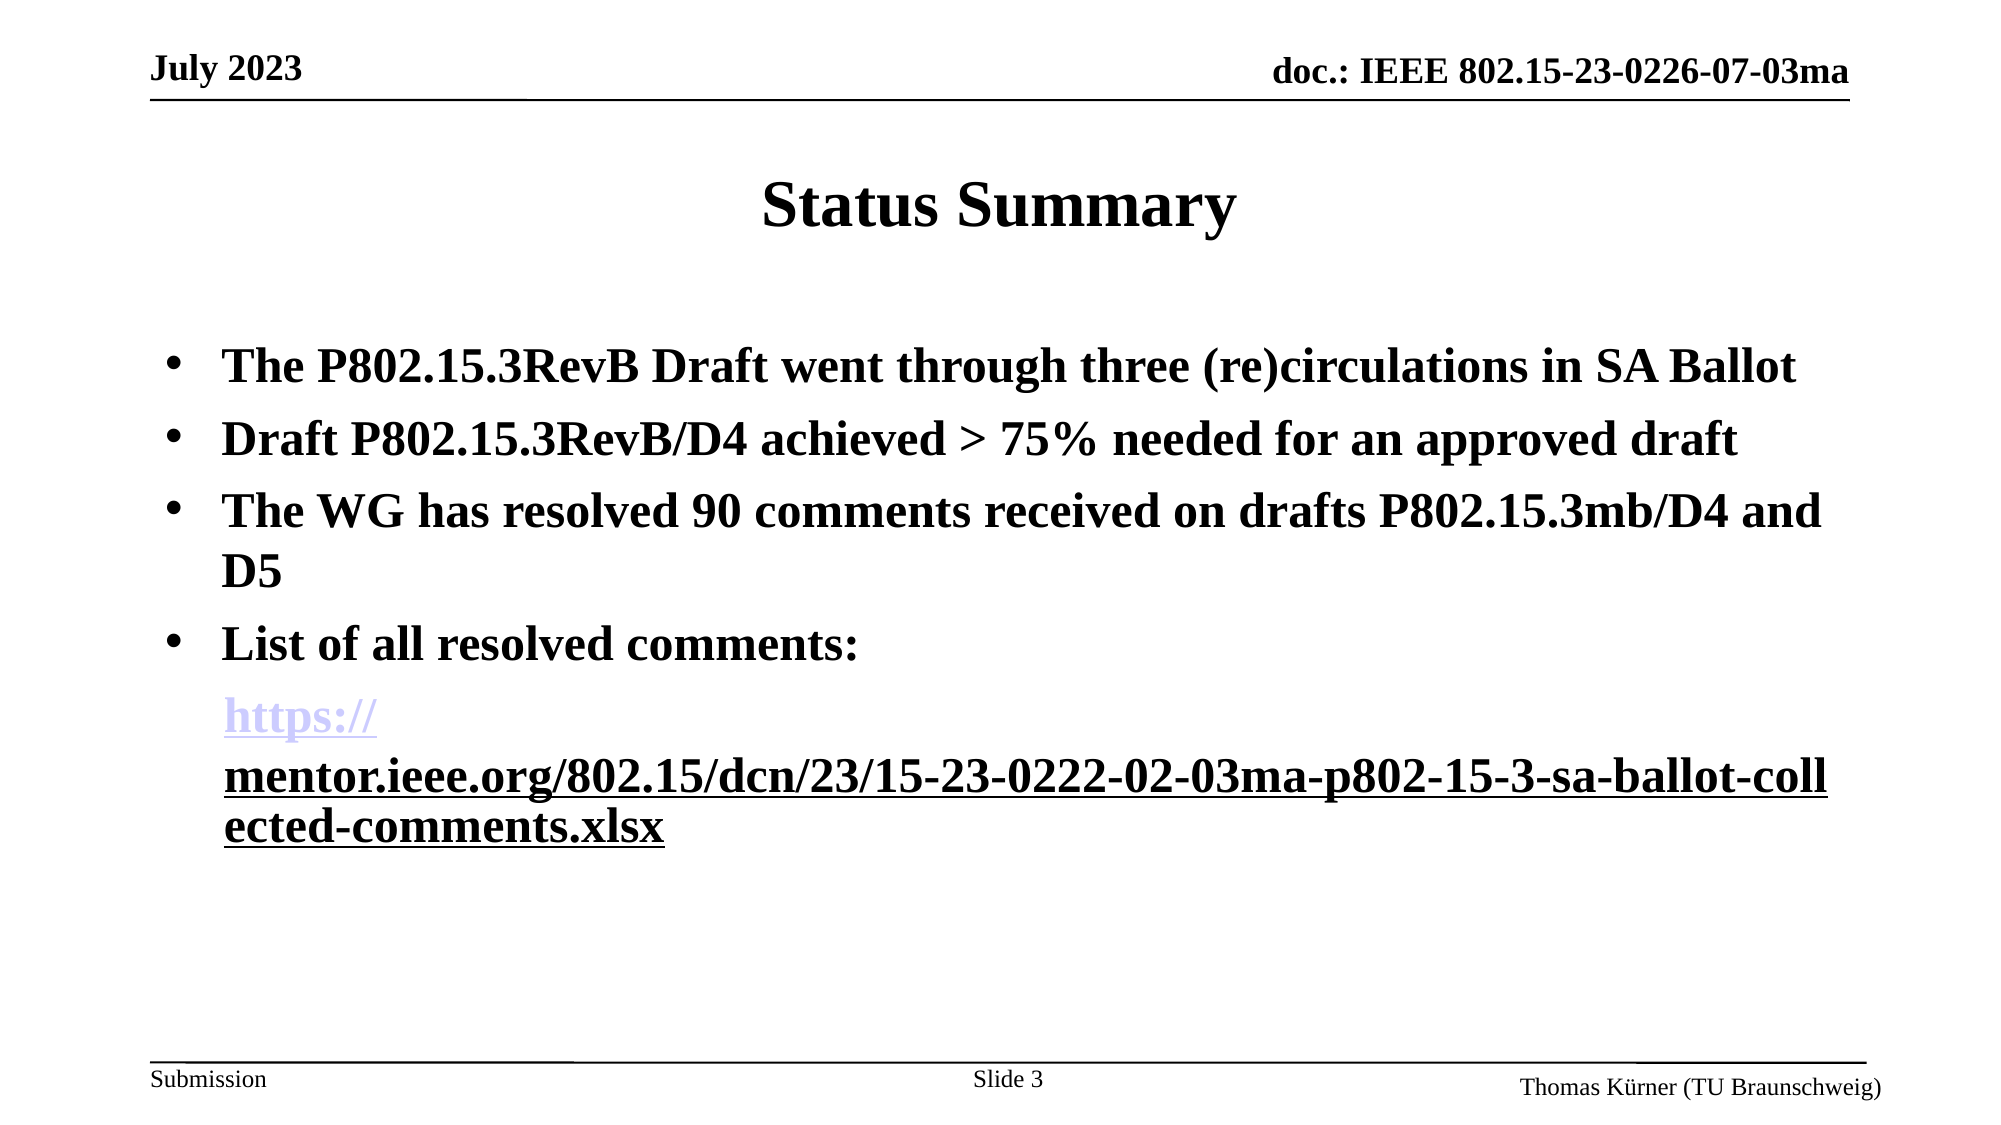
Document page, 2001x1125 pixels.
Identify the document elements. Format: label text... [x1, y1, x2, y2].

slide_number Slide 3 [950, 1061, 1067, 1123]
title Status Summary [149, 112, 1850, 288]
list The P802.15.3RevB Draft went through three (re)circulations in SA Ballot Draft P802.15.3RevB/D4 achieved > 75% needed for an approved draft The WG has resolved 90 comments received on drafts P802.15.3mb/D4 and D5 List of all resolved comments: https://mentor.ieee.org/802.15/dcn/23/15-23-0222-02-03ma-p802-15-3-sa-ballot-collected-comments.xlsx [149, 324, 1850, 1000]
